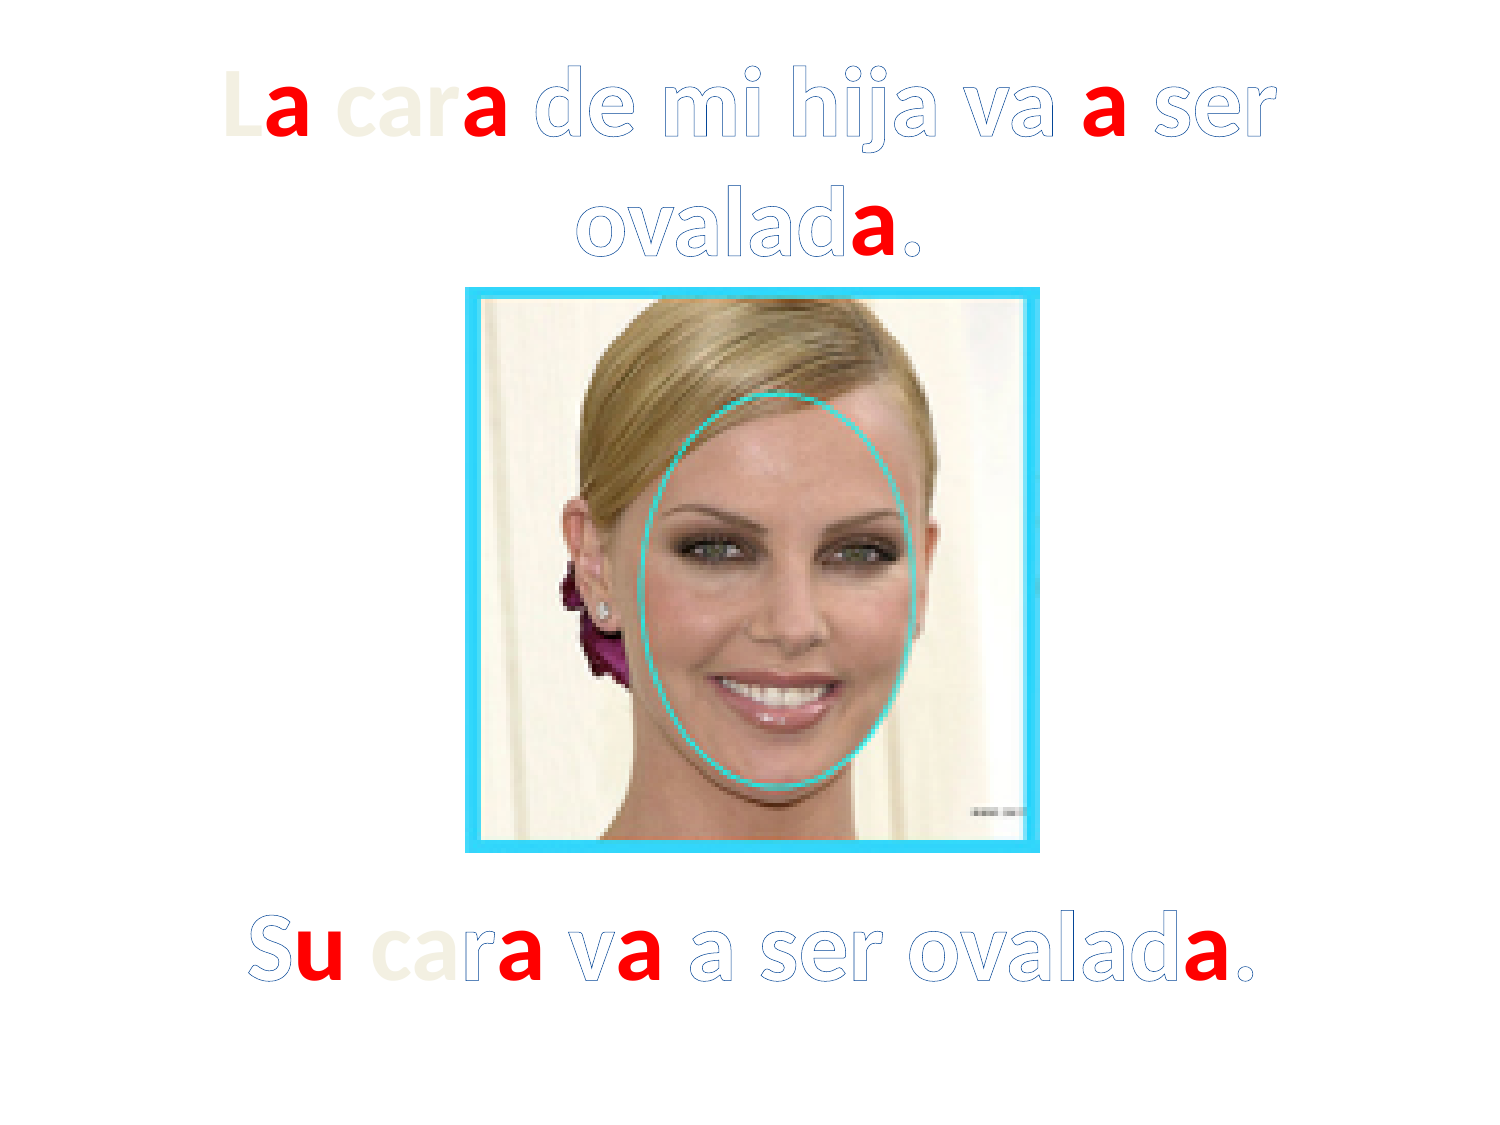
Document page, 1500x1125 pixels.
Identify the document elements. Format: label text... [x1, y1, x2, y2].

text_box Su cara va a ser ovalada. [33, 873, 1473, 1009]
picture [465, 286, 1040, 854]
text_box La cara de mi hija va a ser ovalada. [30, 28, 1470, 284]
